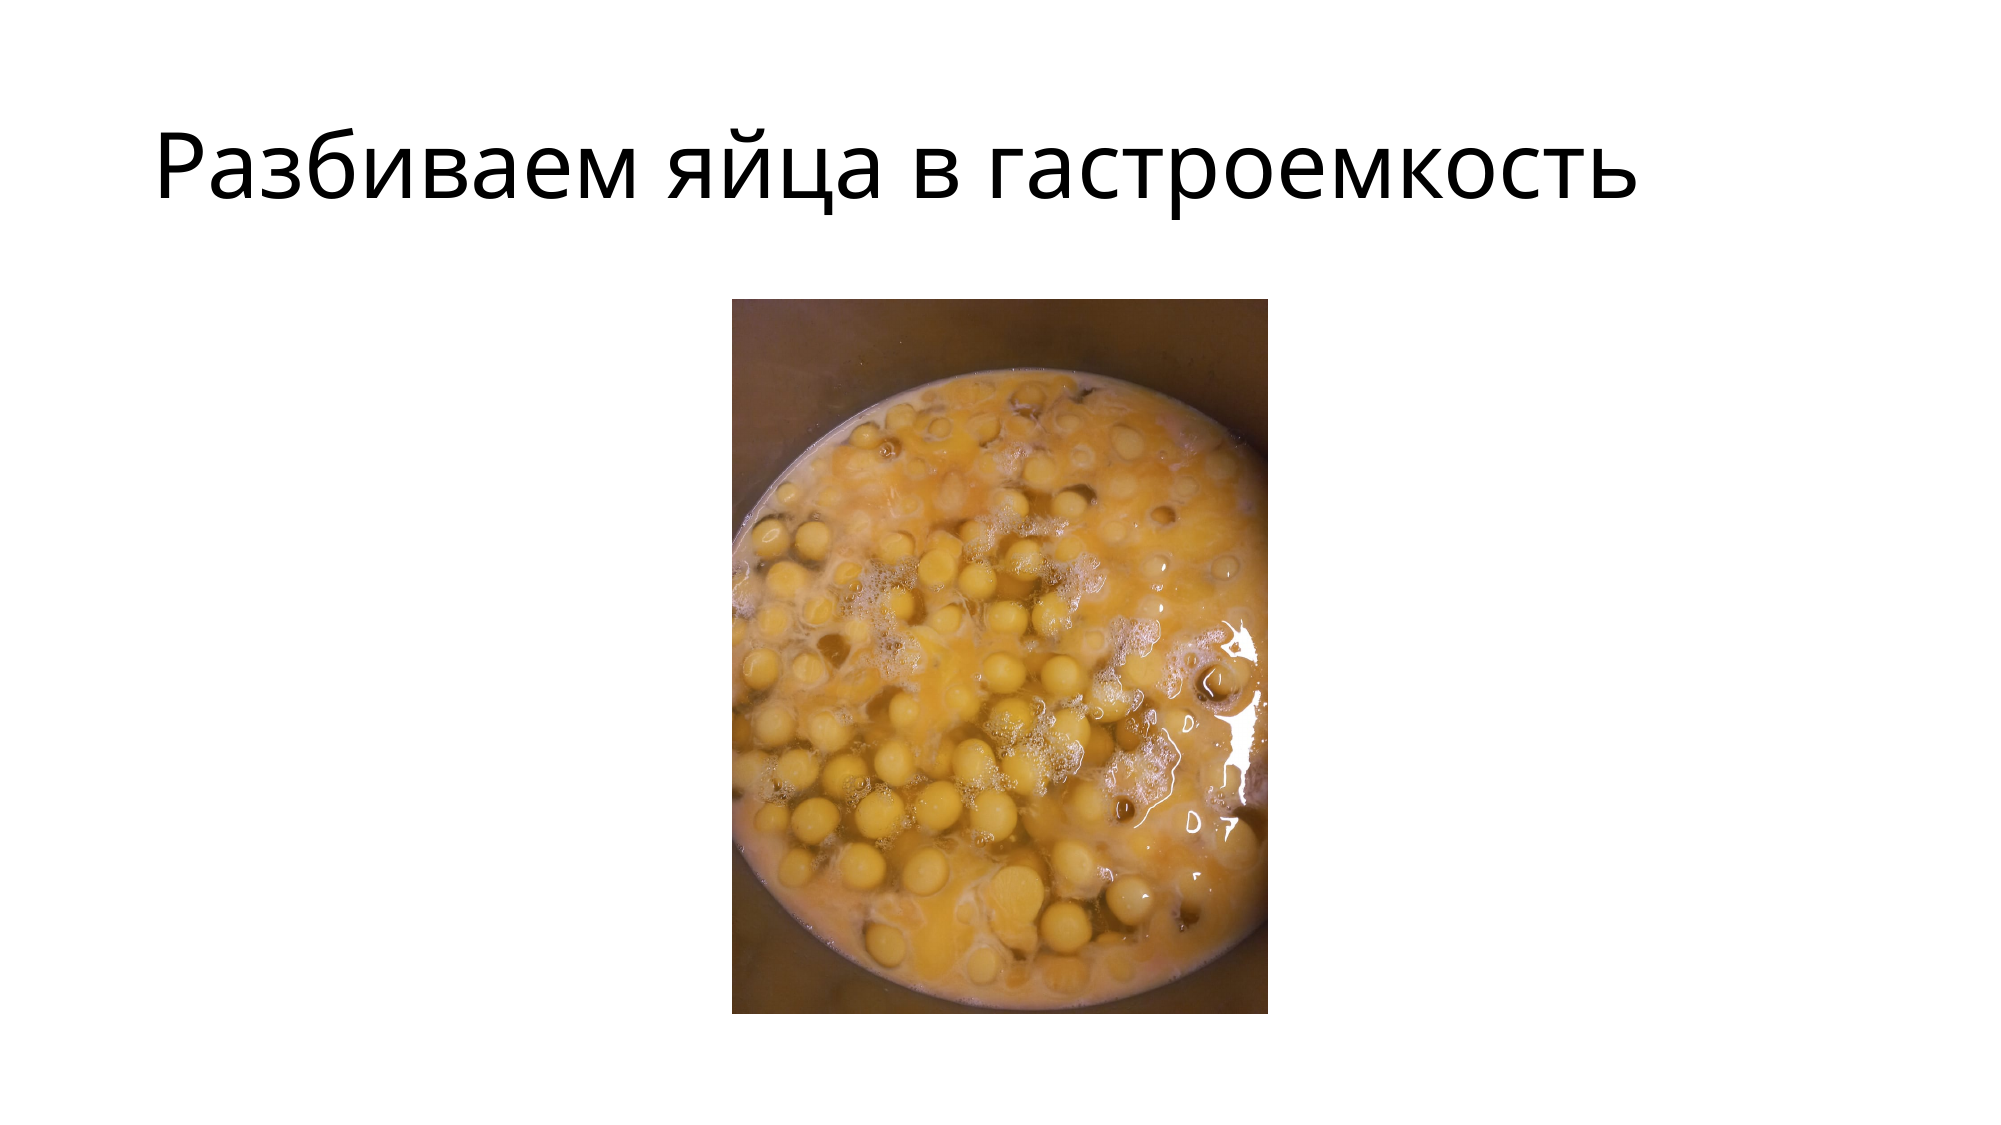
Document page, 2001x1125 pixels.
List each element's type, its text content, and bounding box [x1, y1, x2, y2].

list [732, 299, 1268, 1014]
title Разбиваем яйца в гастроемкость [137, 59, 1863, 278]
